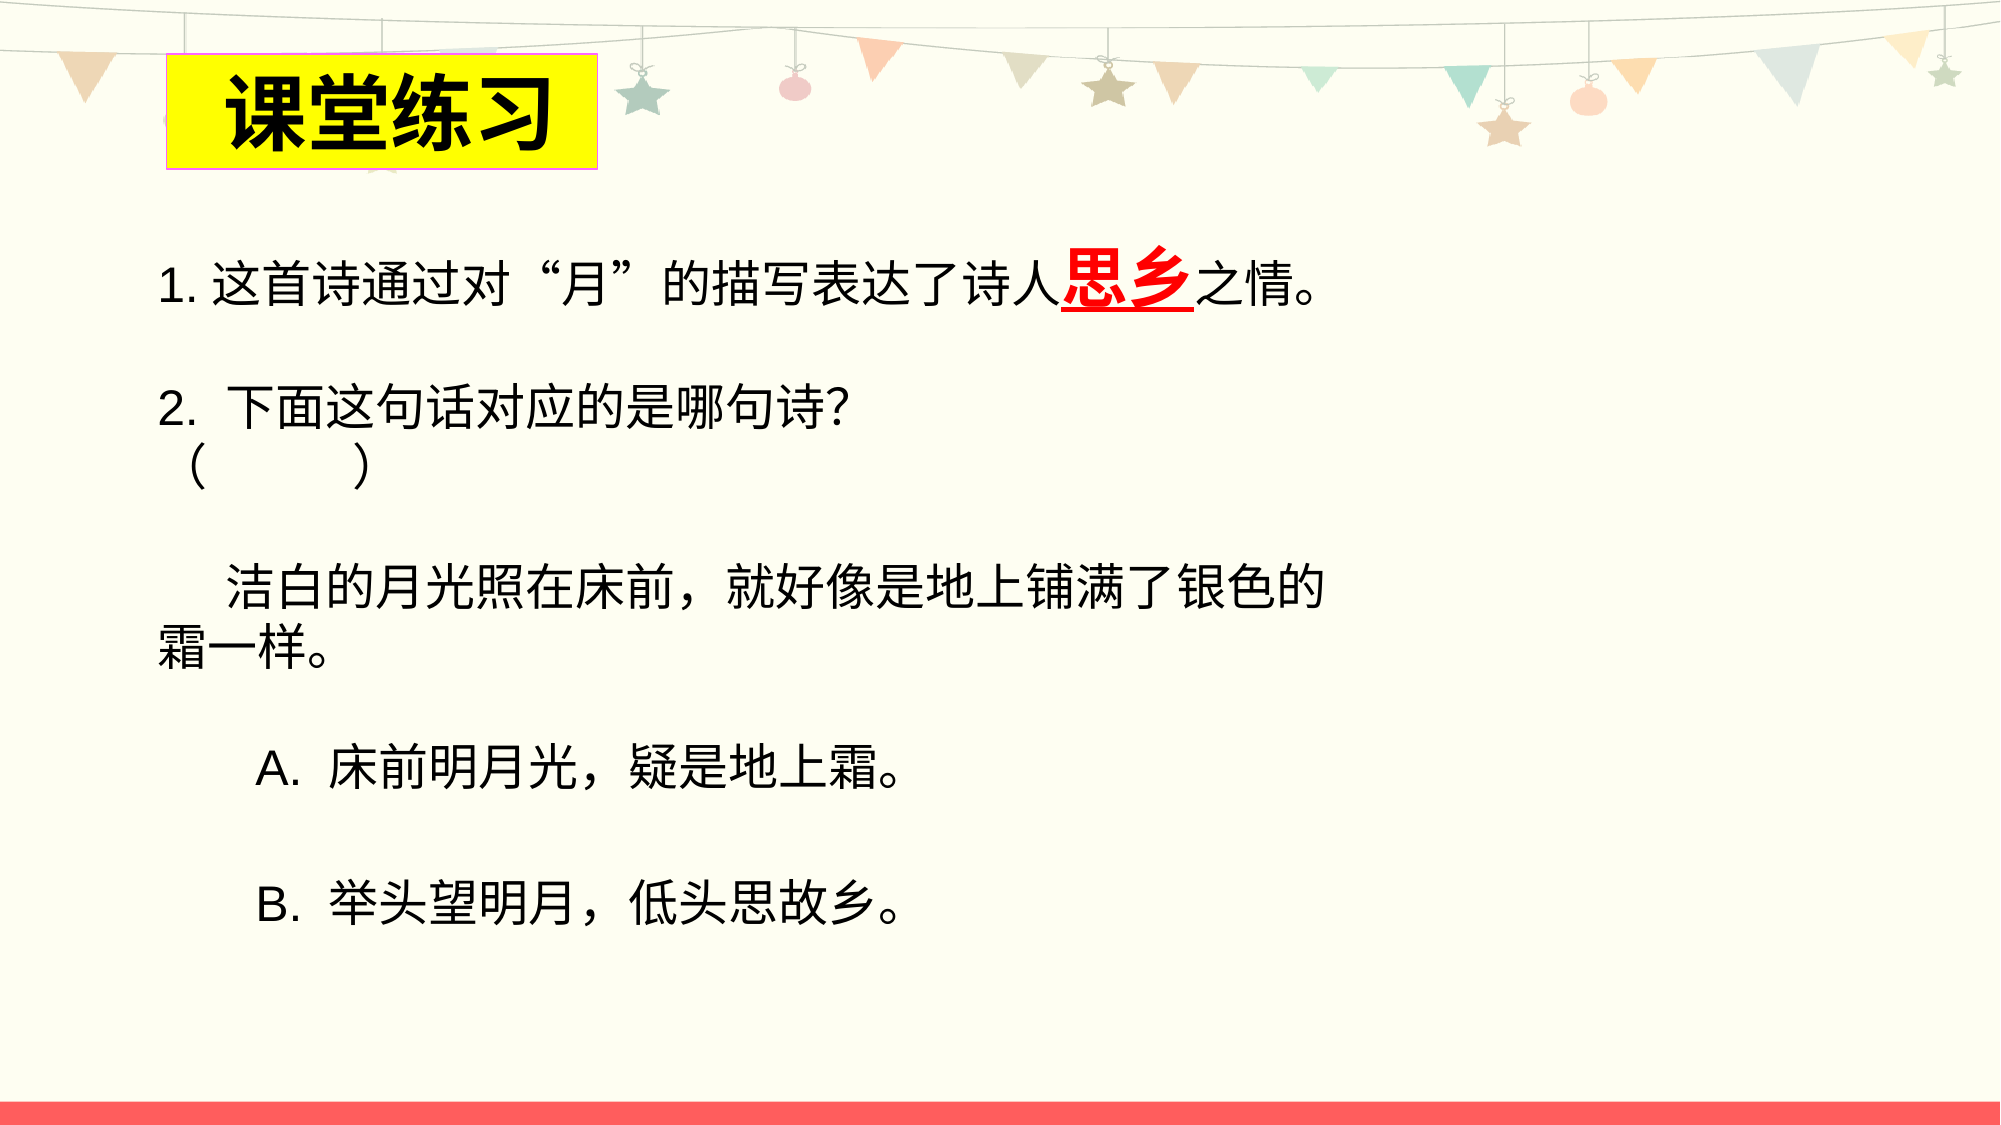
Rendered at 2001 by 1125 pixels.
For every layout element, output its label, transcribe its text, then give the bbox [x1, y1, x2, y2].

text_box 课堂练习 [166, 54, 598, 169]
text_box 1.这首诗通过对“月”的描写表达了诗人思乡之情。 2. 下面这句话对应的是哪句诗？ （ ） 洁白的月光照在床前，就好像是地上铺满了银色的霜一样。 A. 床前明月光，疑是地上霜。 B. 举头望明月，低头思故乡。 [142, 227, 1345, 1068]
